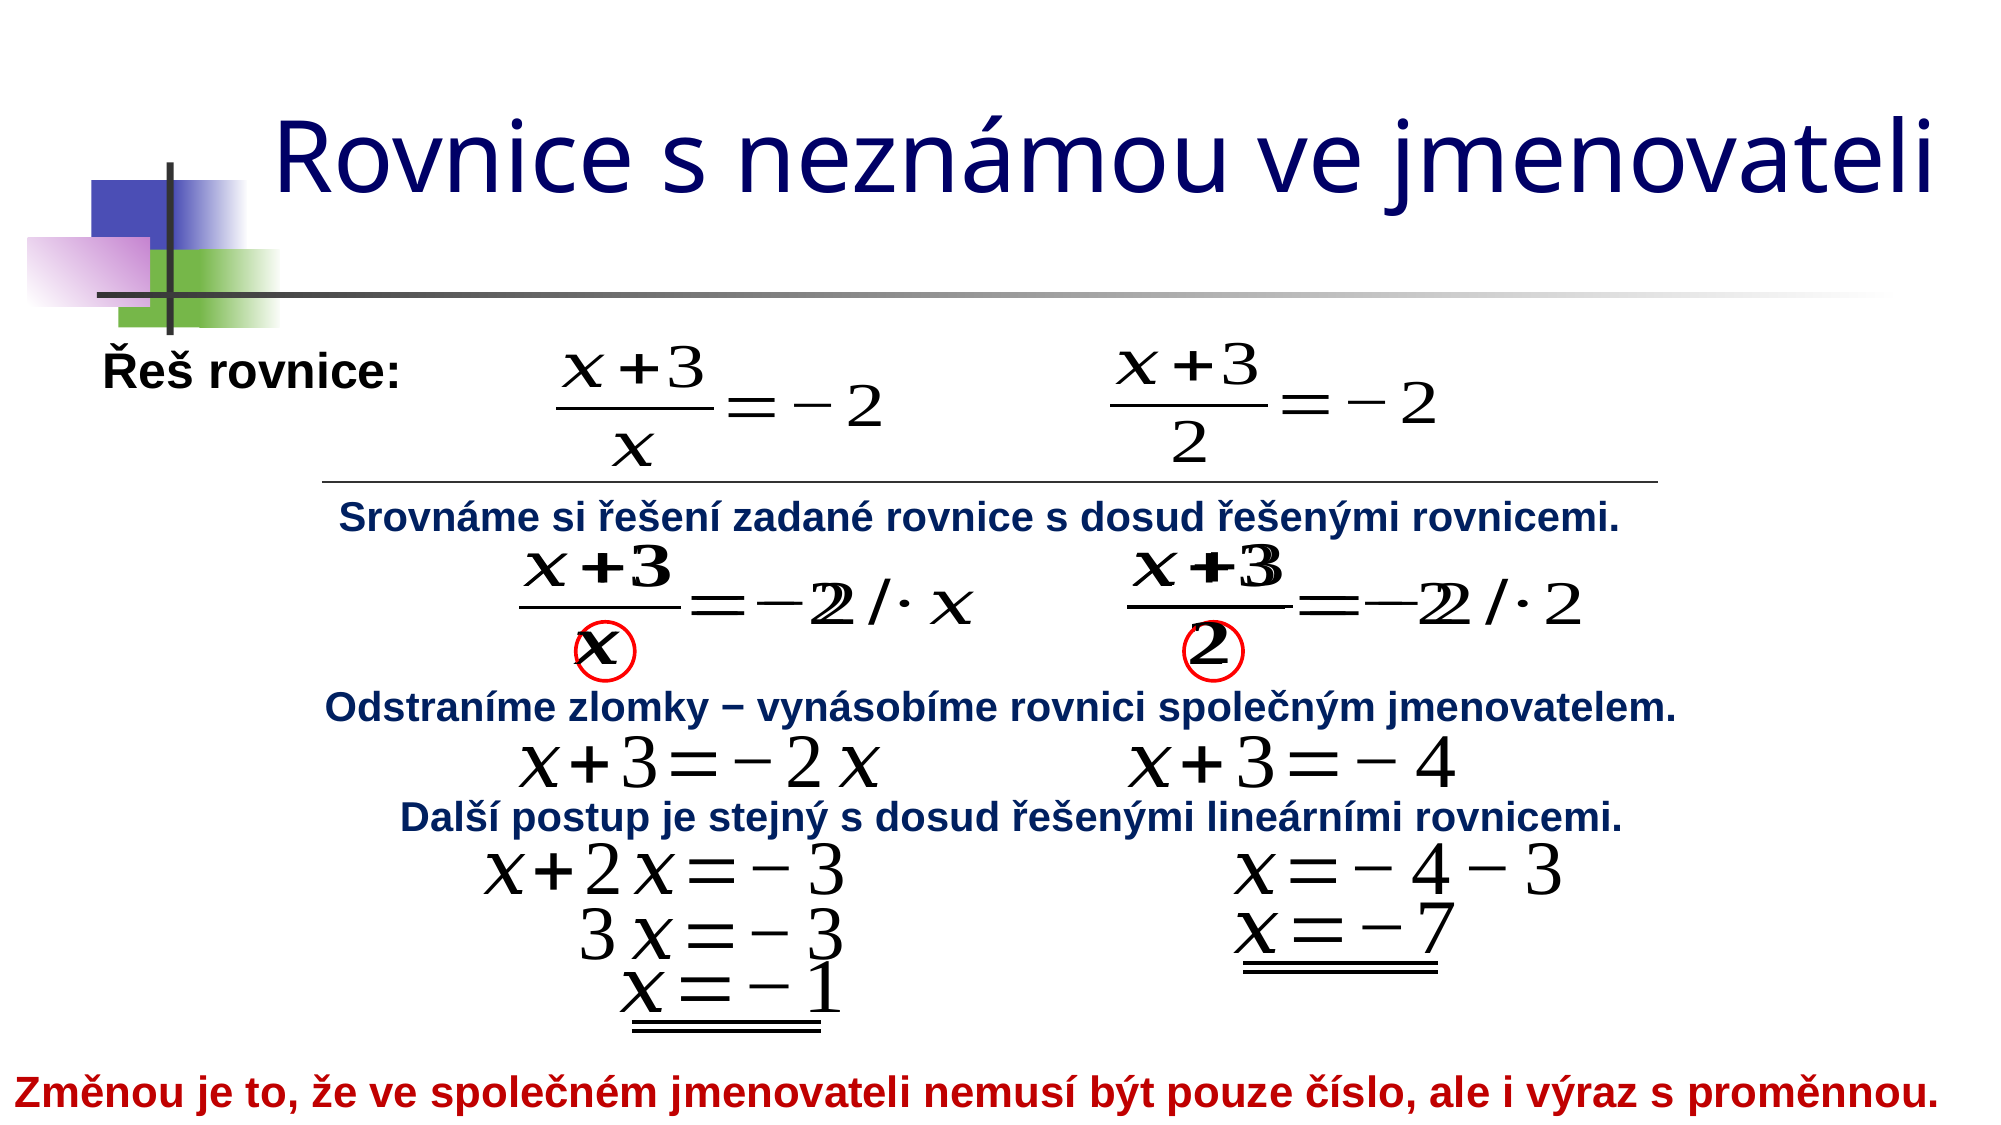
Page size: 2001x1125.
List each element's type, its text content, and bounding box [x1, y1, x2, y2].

text_box [578, 621, 635, 681]
text_box Změnou je to, že ve společném jmenovateli nemusí být pouze číslo, ale i výraz s proměnnou. [0, 1054, 2000, 1125]
text_box Srovnáme si řešení zadané rovnice s dosud řešenými rovnicemi. [73, 479, 1886, 551]
text_box Další postup je stejný s dosud řešenými lineárními rovnicemi. [267, 779, 1756, 851]
text_box Řeš rovnice: [87, 333, 599, 405]
text_box [1183, 621, 1244, 681]
title Rovnice s neznámou ve jmenovateli [209, 77, 2000, 229]
text_box Odstraníme zlomky − vynásobíme rovnici společným jmenovatelem. [246, 668, 1756, 740]
text_box [575, 635, 594, 662]
